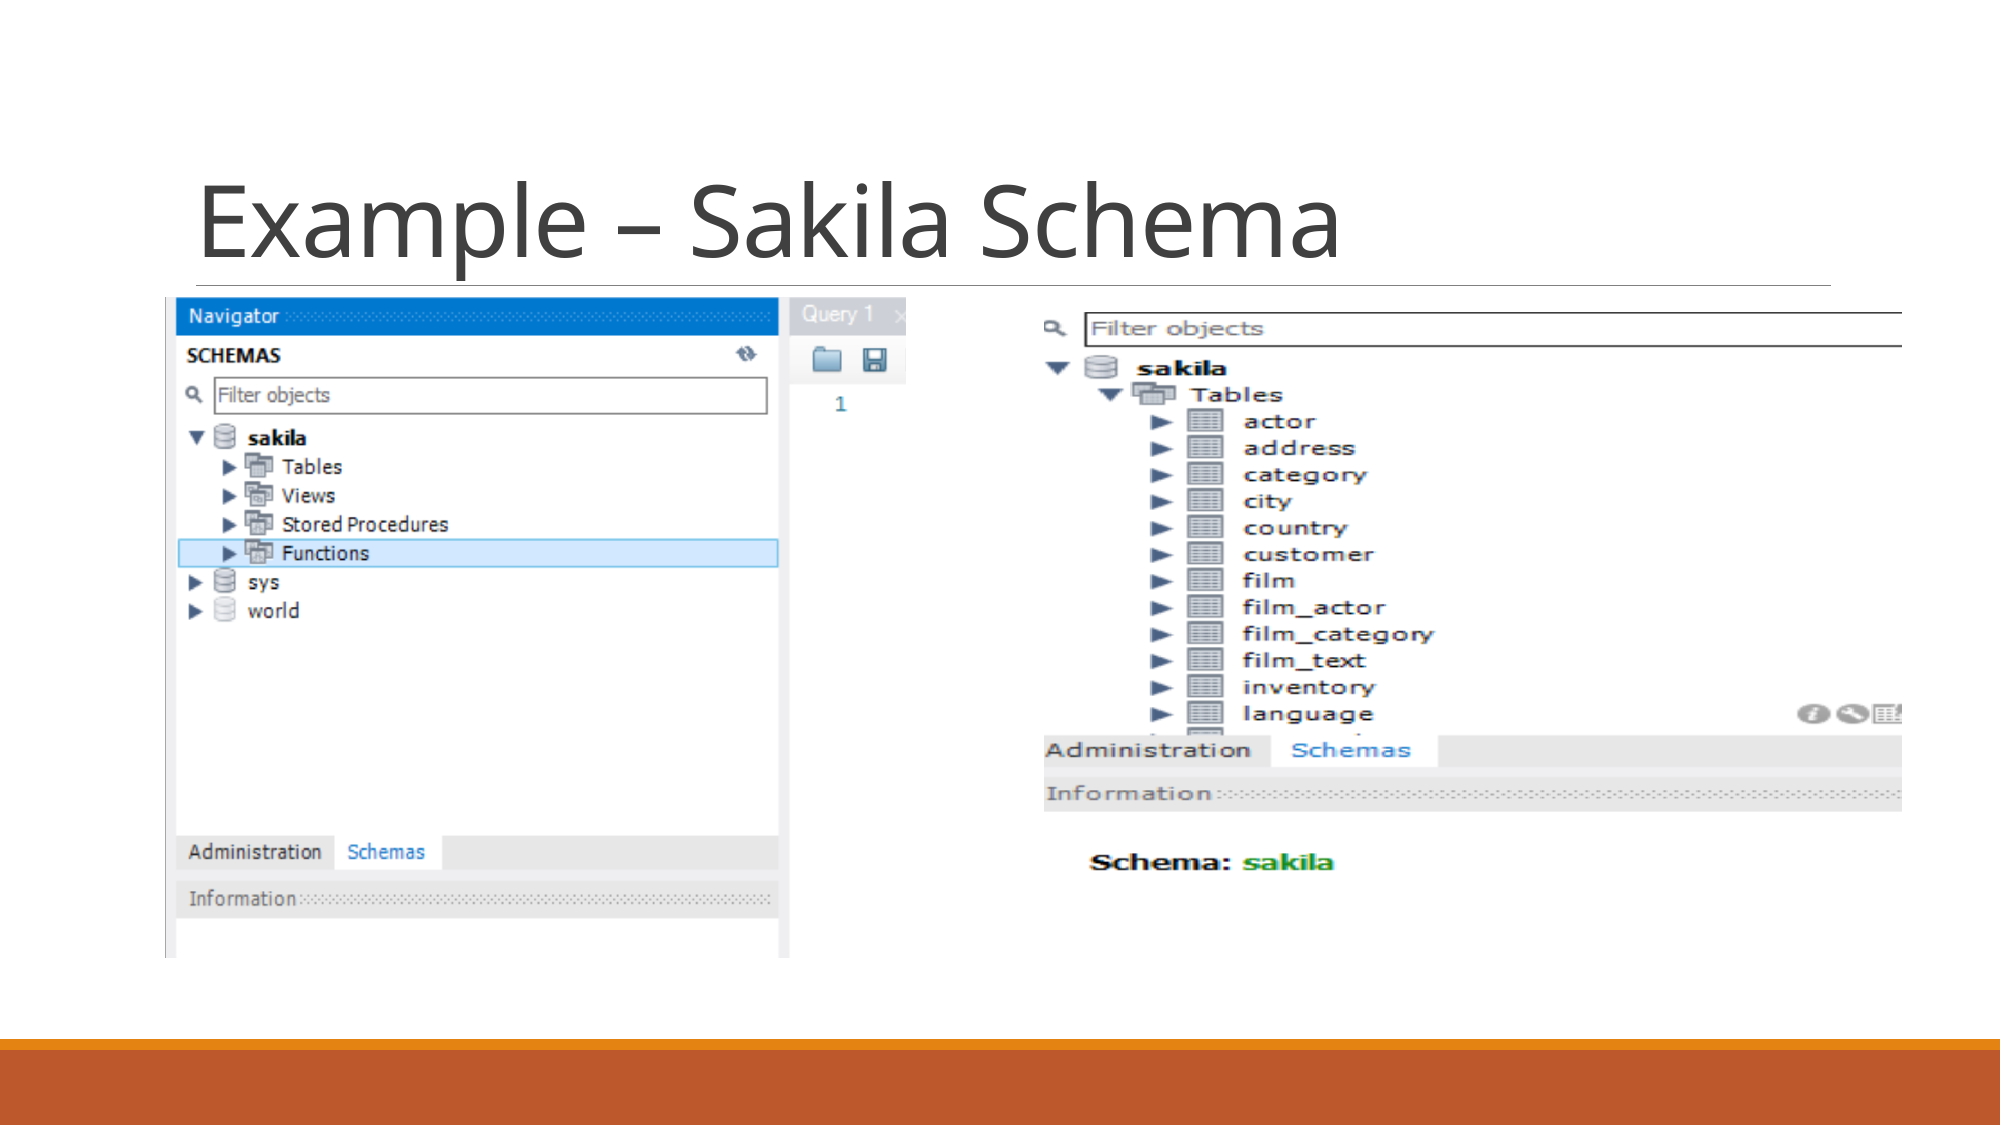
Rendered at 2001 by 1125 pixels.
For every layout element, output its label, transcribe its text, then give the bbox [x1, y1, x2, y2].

title Example – Sakila Schema [180, 47, 1830, 285]
picture [1043, 312, 1903, 959]
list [164, 297, 906, 959]
